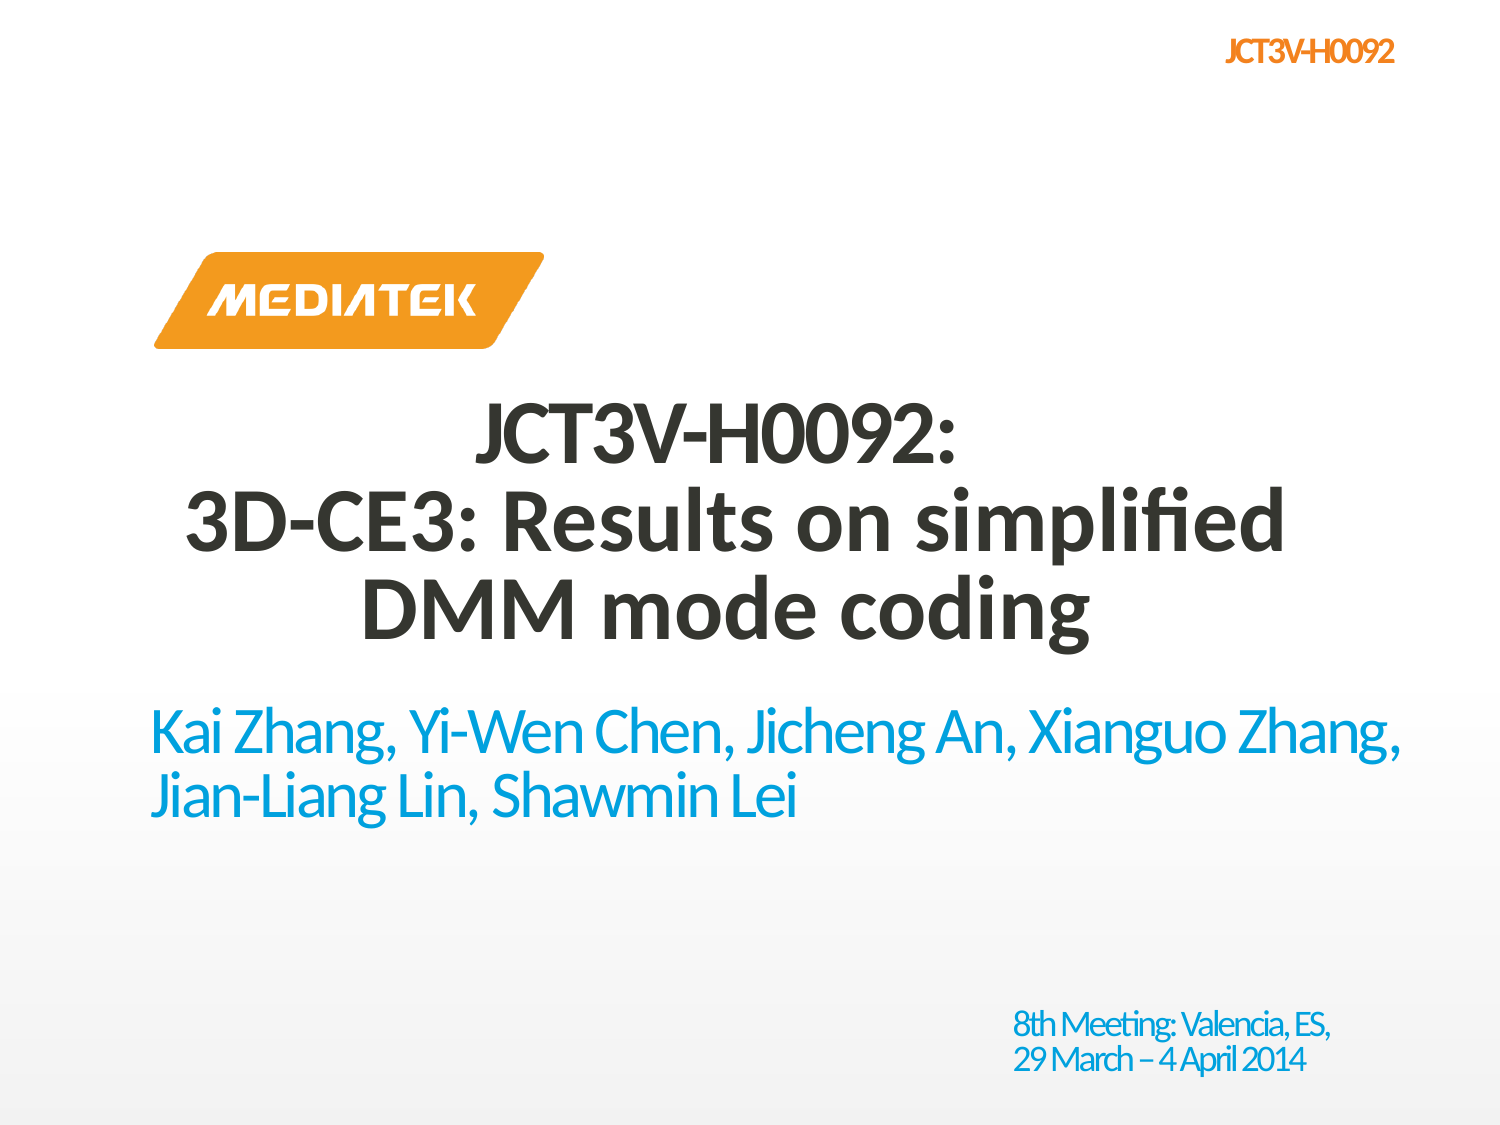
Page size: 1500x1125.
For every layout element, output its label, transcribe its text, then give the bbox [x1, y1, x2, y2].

subtitle Kai Zhang, Yi-Wen Chen, Jicheng An, Xianguo Zhang, Jian-Liang Lin, Shawmin Lei [135, 694, 1425, 1077]
picture [154, 252, 544, 349]
text_box JCT3V-H0092: 3D-CE3: Results on simplified DMM mode coding [147, 385, 1306, 705]
